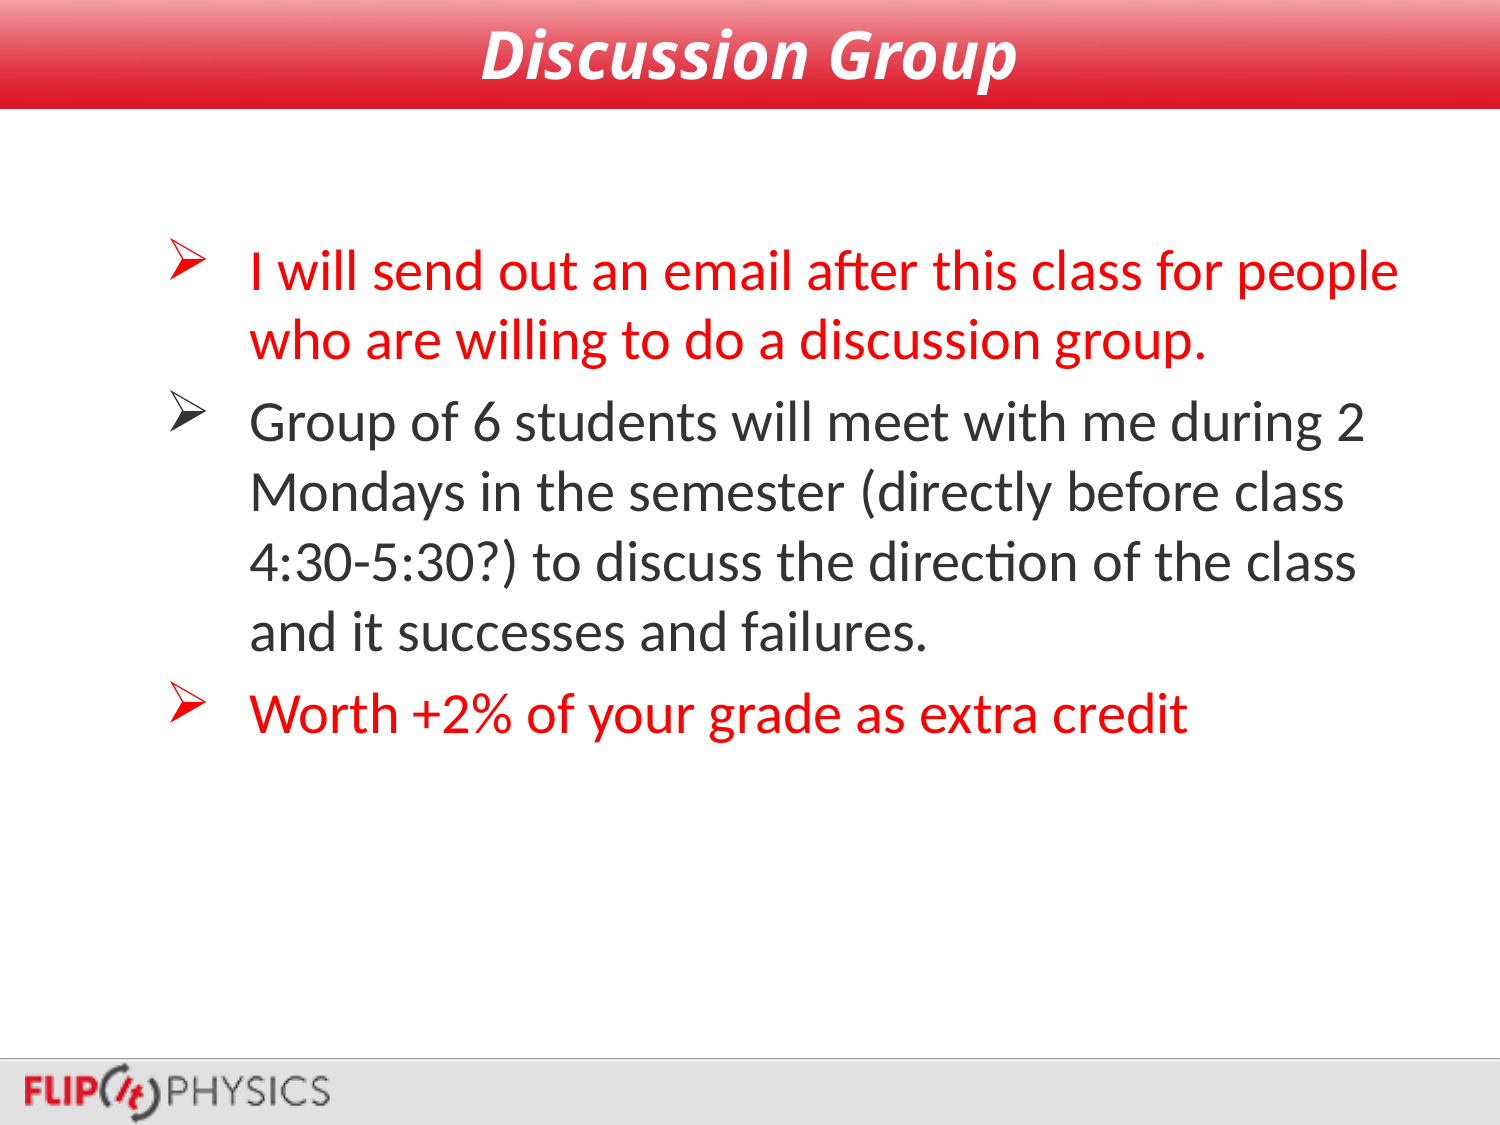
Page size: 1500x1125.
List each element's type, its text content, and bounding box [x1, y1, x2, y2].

picture [0, 0, 1500, 109]
picture [0, 1058, 1500, 1125]
title Discussion Group [75, 15, 1425, 91]
list I will send out an email after this class for people who are willing to do a discussion group. Group of 6 students will meet with me during 2 Mondays in the semester (directly before class 4:30-5:30?) to discuss the direction of the class and it successes and failures. Worth +2% of your grade as extra credit [75, 142, 1425, 1020]
